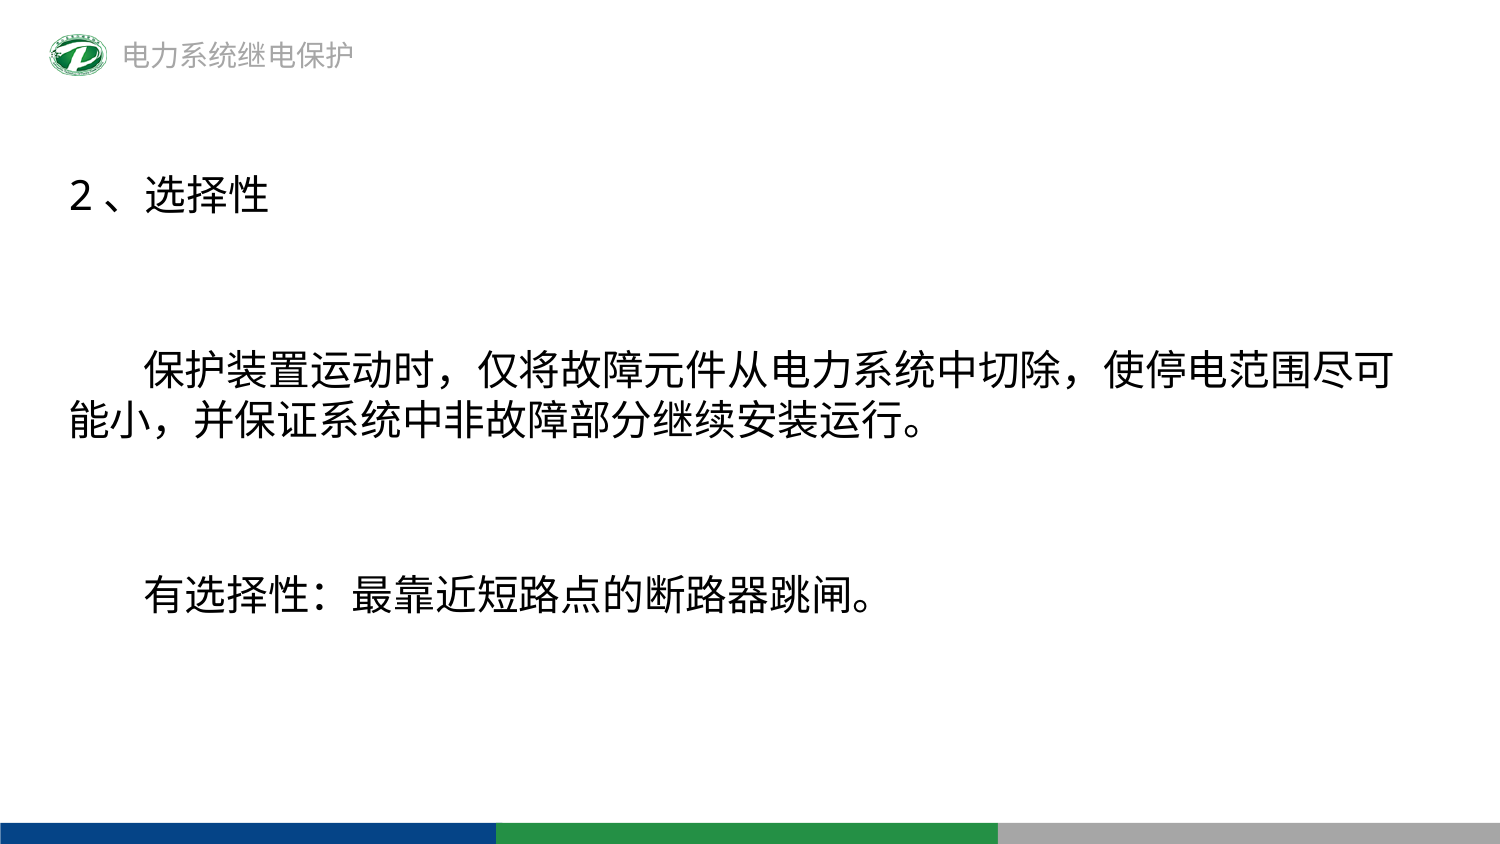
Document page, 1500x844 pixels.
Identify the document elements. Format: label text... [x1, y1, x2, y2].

text_box [494, 821, 996, 844]
text_box [0, 821, 494, 844]
text_box 电力系统继电保护 [122, 29, 370, 80]
text_box [996, 821, 1500, 844]
picture [41, 19, 118, 91]
list 2、选择性 保护装置运动时，仅将故障元件从电力系统中切除，使停电范围尽可能小，并保证系统中非故障部分继续安装运行。 有选择性：最靠近短路点的断路器跳闸。 [53, 102, 1447, 788]
